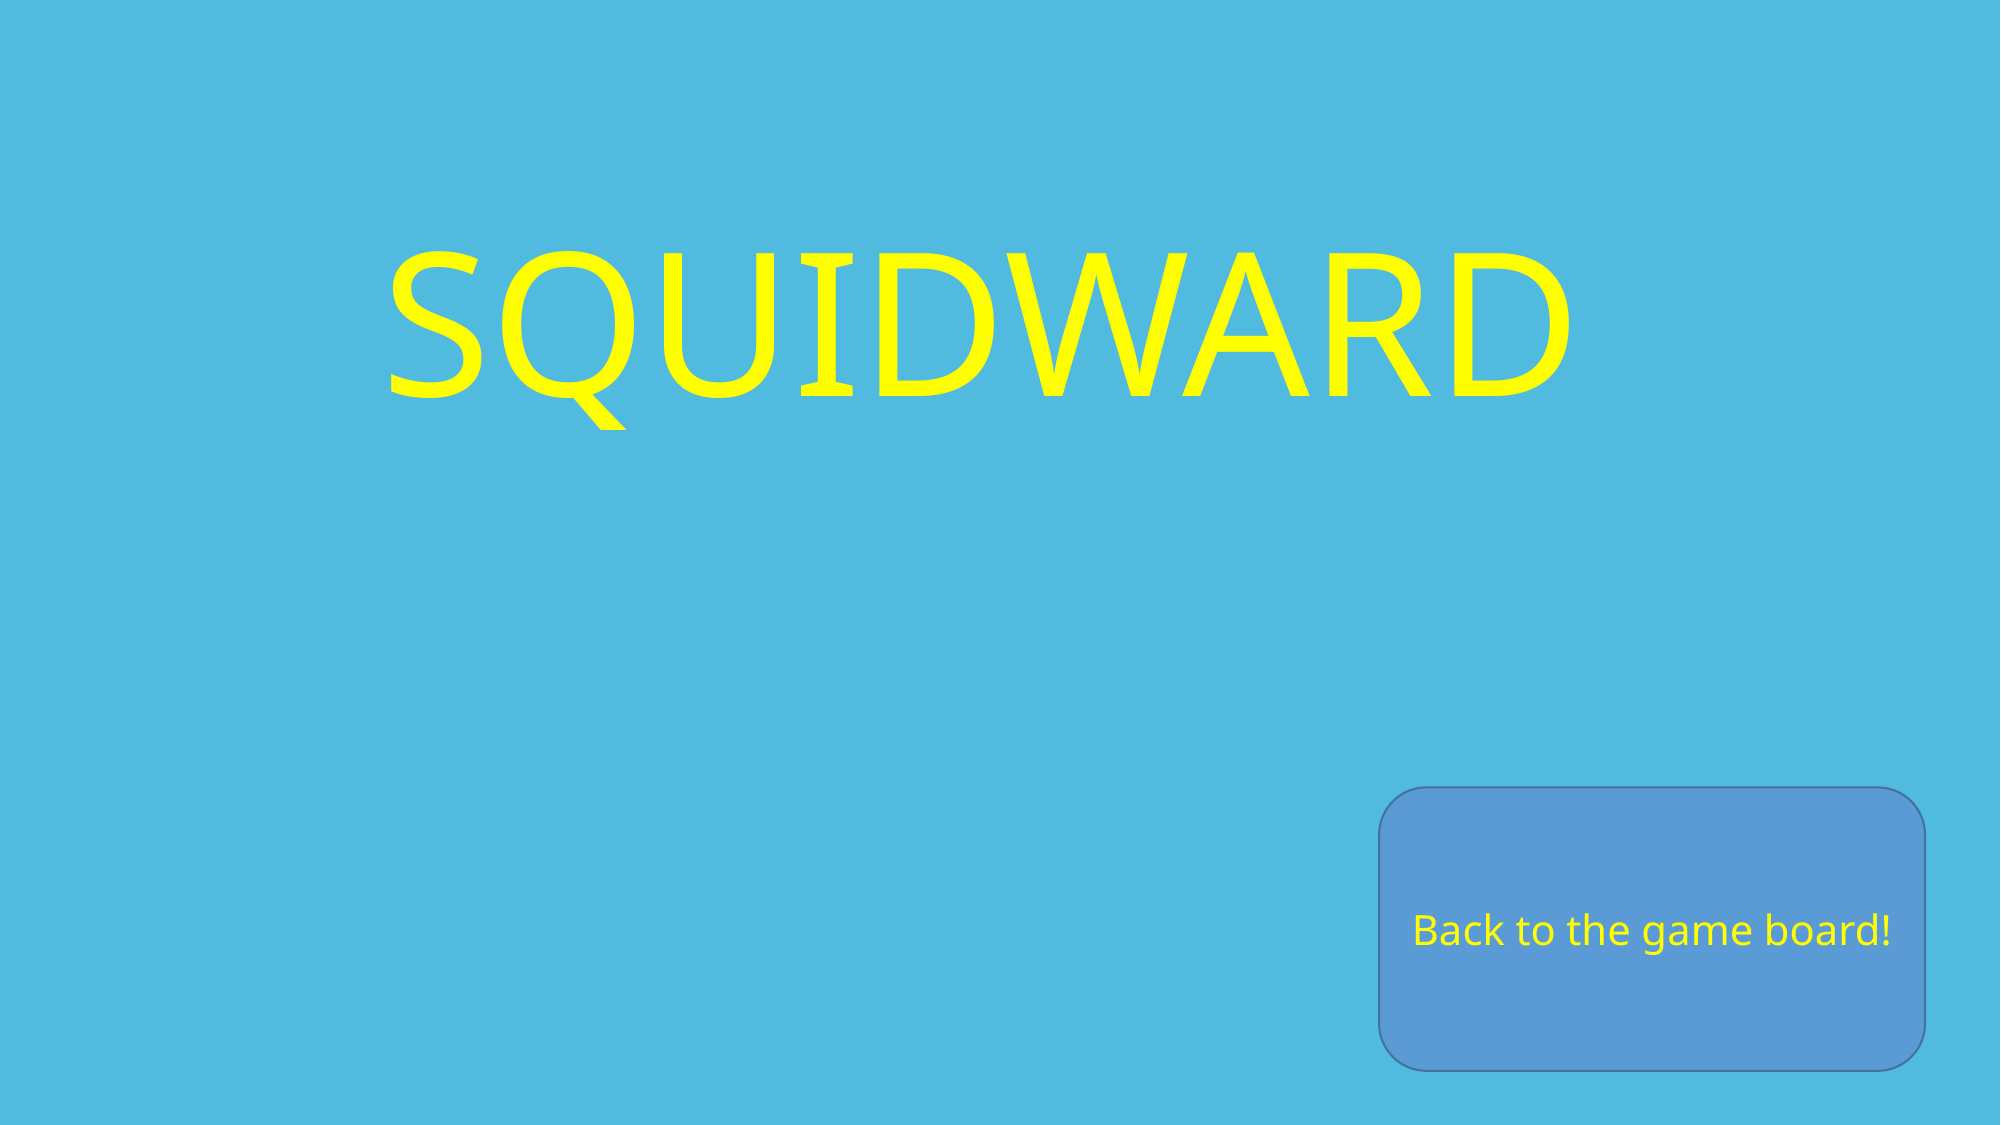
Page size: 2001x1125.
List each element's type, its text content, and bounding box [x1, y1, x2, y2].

list SQUIDWARD [118, 216, 1844, 931]
text_box Back to the game board! [1378, 786, 1927, 1072]
